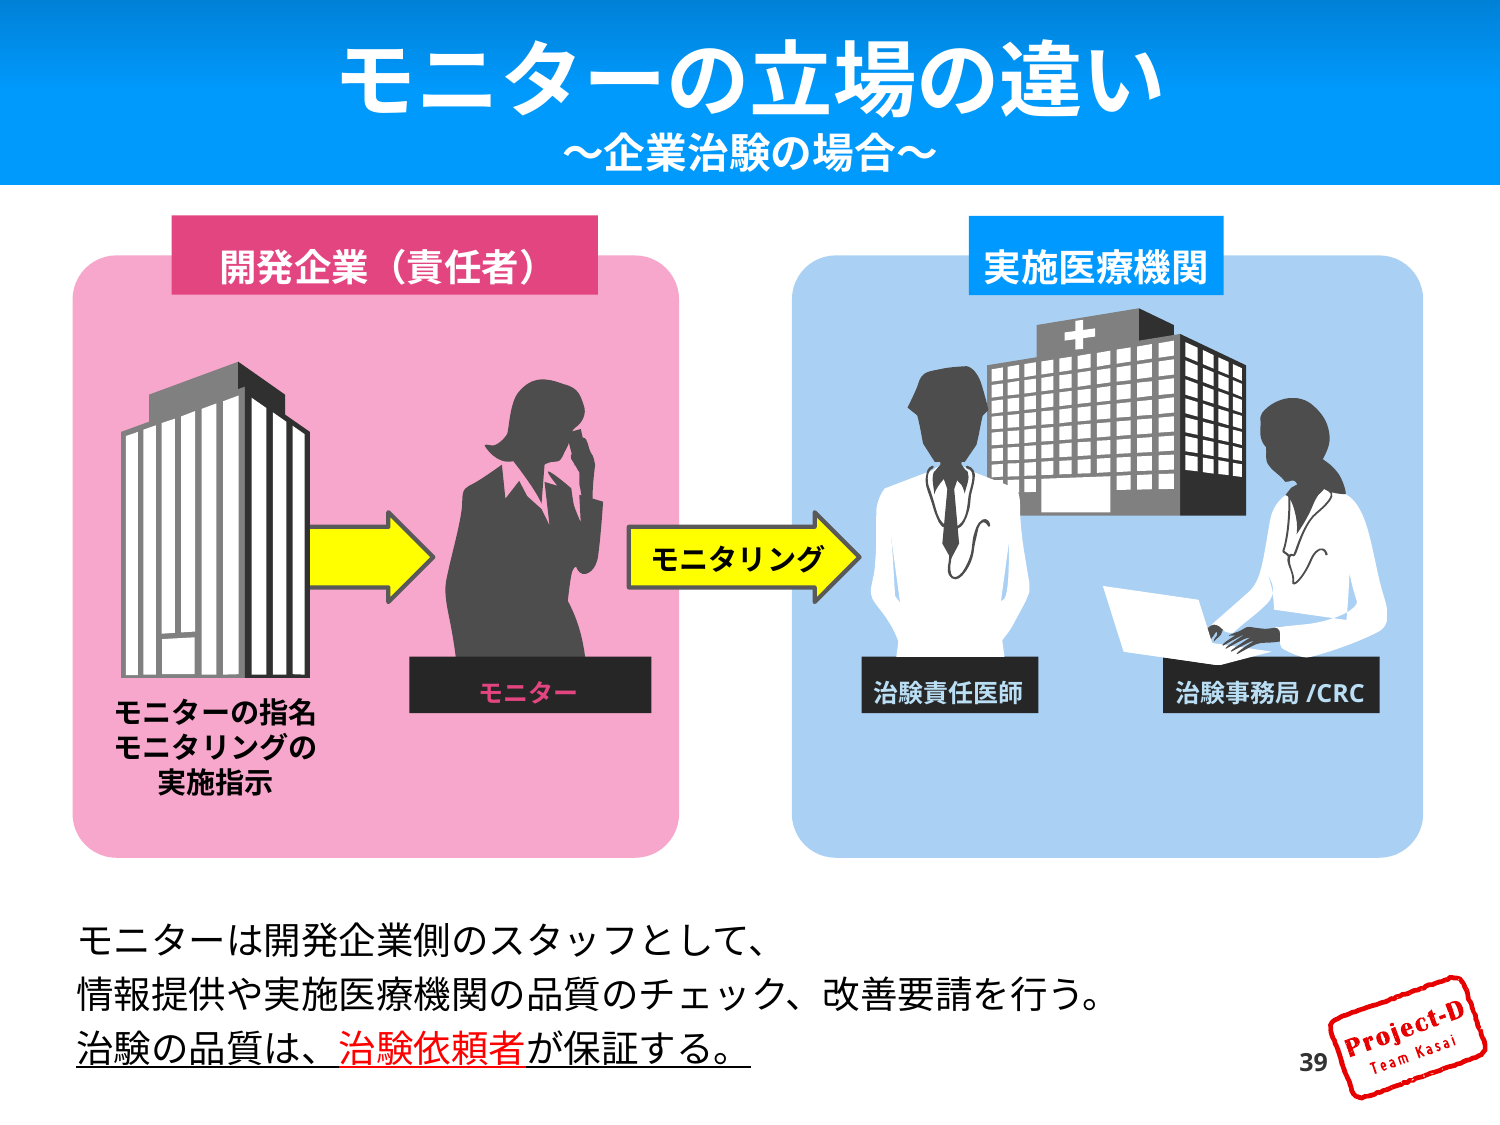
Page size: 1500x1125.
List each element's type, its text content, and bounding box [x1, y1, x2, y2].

text_box 実施医療機関 [968, 215, 1224, 296]
text_box モニターは開発企業側のスタッフとして、 情報提供や実施医療機関の品質のチェック、改善要請を行う。 治験の品質は、治験依頼者が保証する。 [61, 900, 1329, 1078]
text_box 治験責任医師 [861, 656, 1039, 714]
text_box [72, 590, 680, 858]
text_box [656, 584, 836, 605]
text_box モニタリング [656, 534, 841, 584]
picture [1327, 974, 1488, 1101]
text_box [656, 510, 840, 534]
text_box 開発企業（責任者） [171, 215, 598, 295]
text_box モニターの指名 モニタリングの 実施指示 [71, 686, 361, 807]
text_box [841, 535, 862, 579]
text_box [409, 378, 652, 712]
text_box [72, 255, 680, 686]
text_box [791, 255, 1424, 858]
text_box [1102, 398, 1388, 714]
title モニターの立場の違い ～企業治験の場合～ [0, 0, 1500, 185]
picture [870, 308, 1247, 657]
text_box [315, 510, 404, 605]
picture [120, 361, 311, 679]
